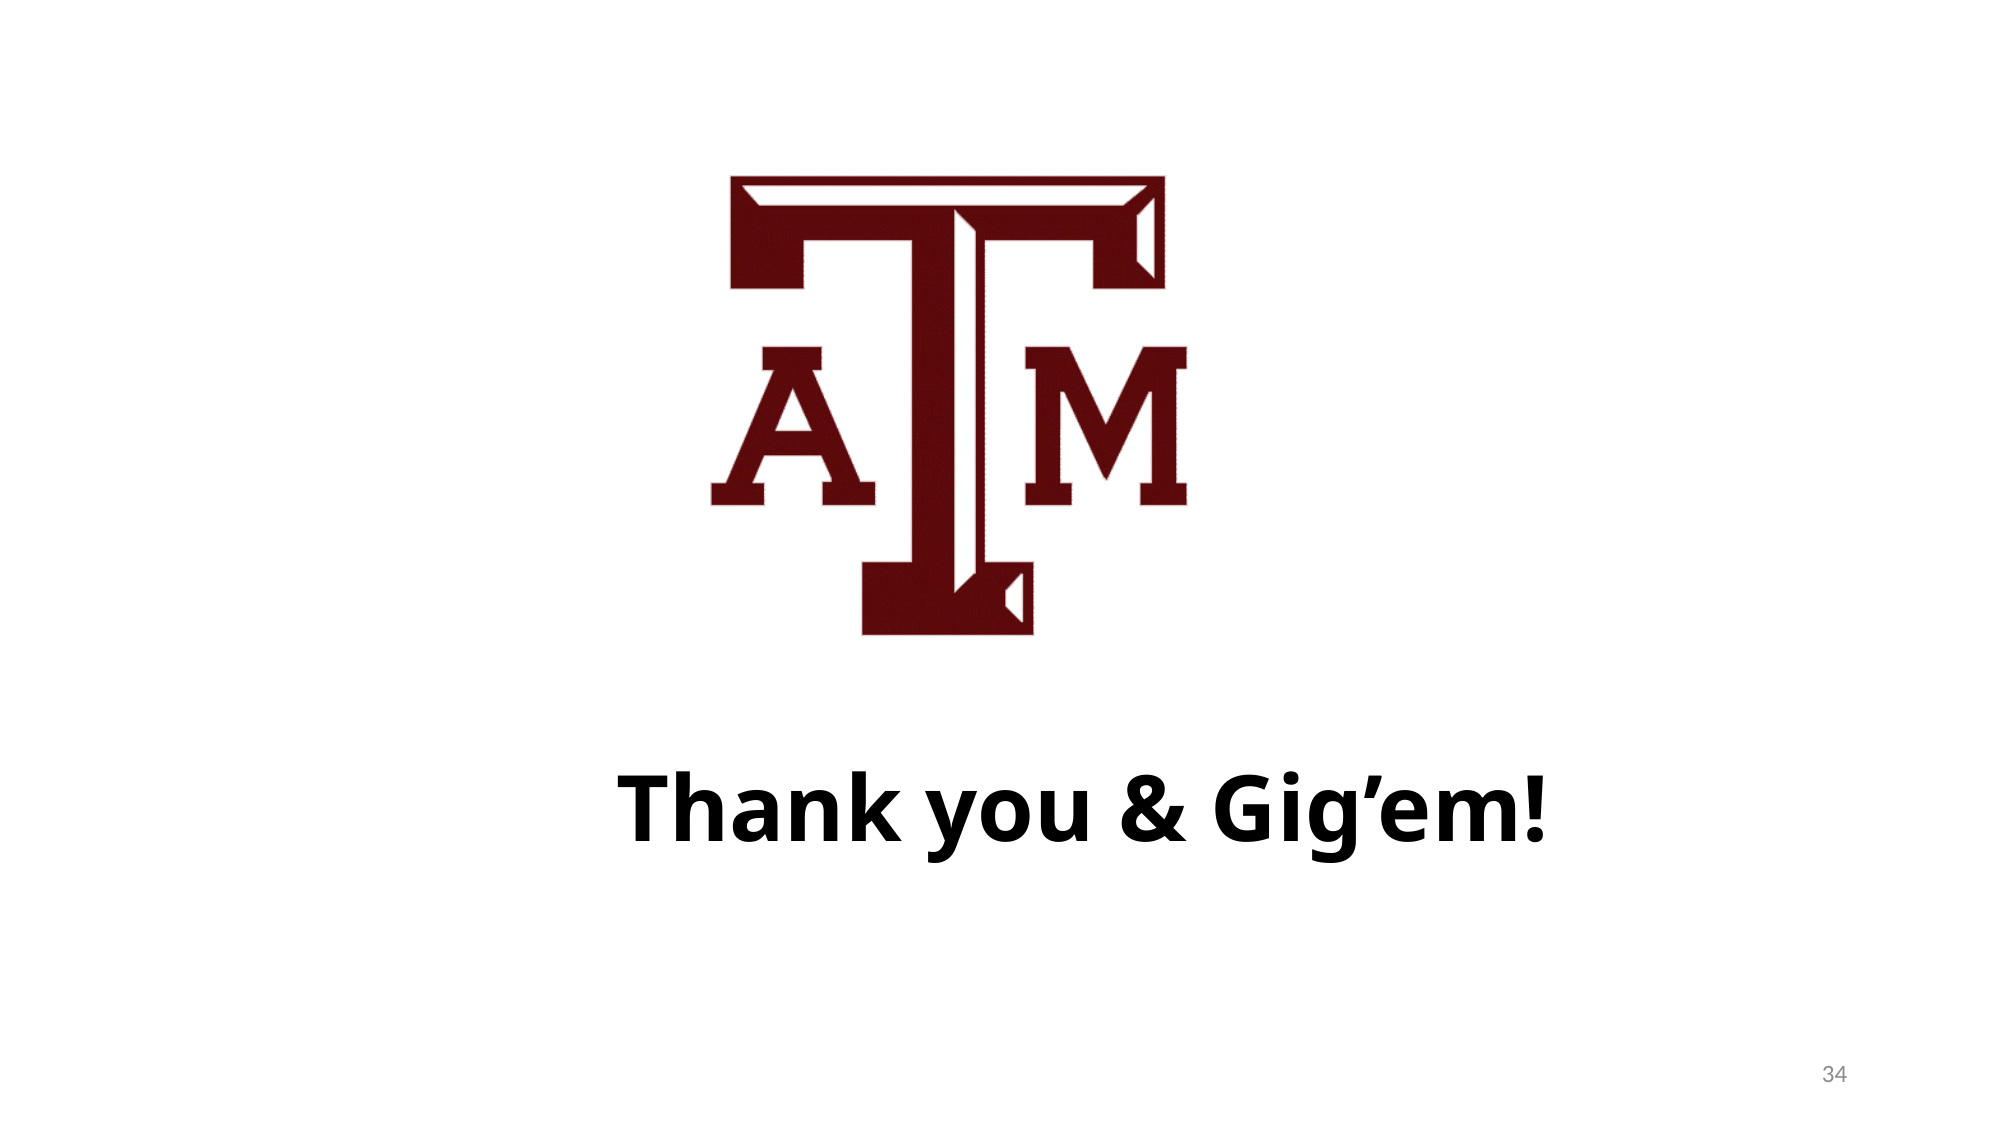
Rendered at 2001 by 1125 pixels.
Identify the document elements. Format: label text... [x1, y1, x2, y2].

picture [708, 160, 1193, 649]
title Thank you & Gig’em! [601, 703, 2000, 921]
slide_number 34 [1412, 1042, 1863, 1103]
